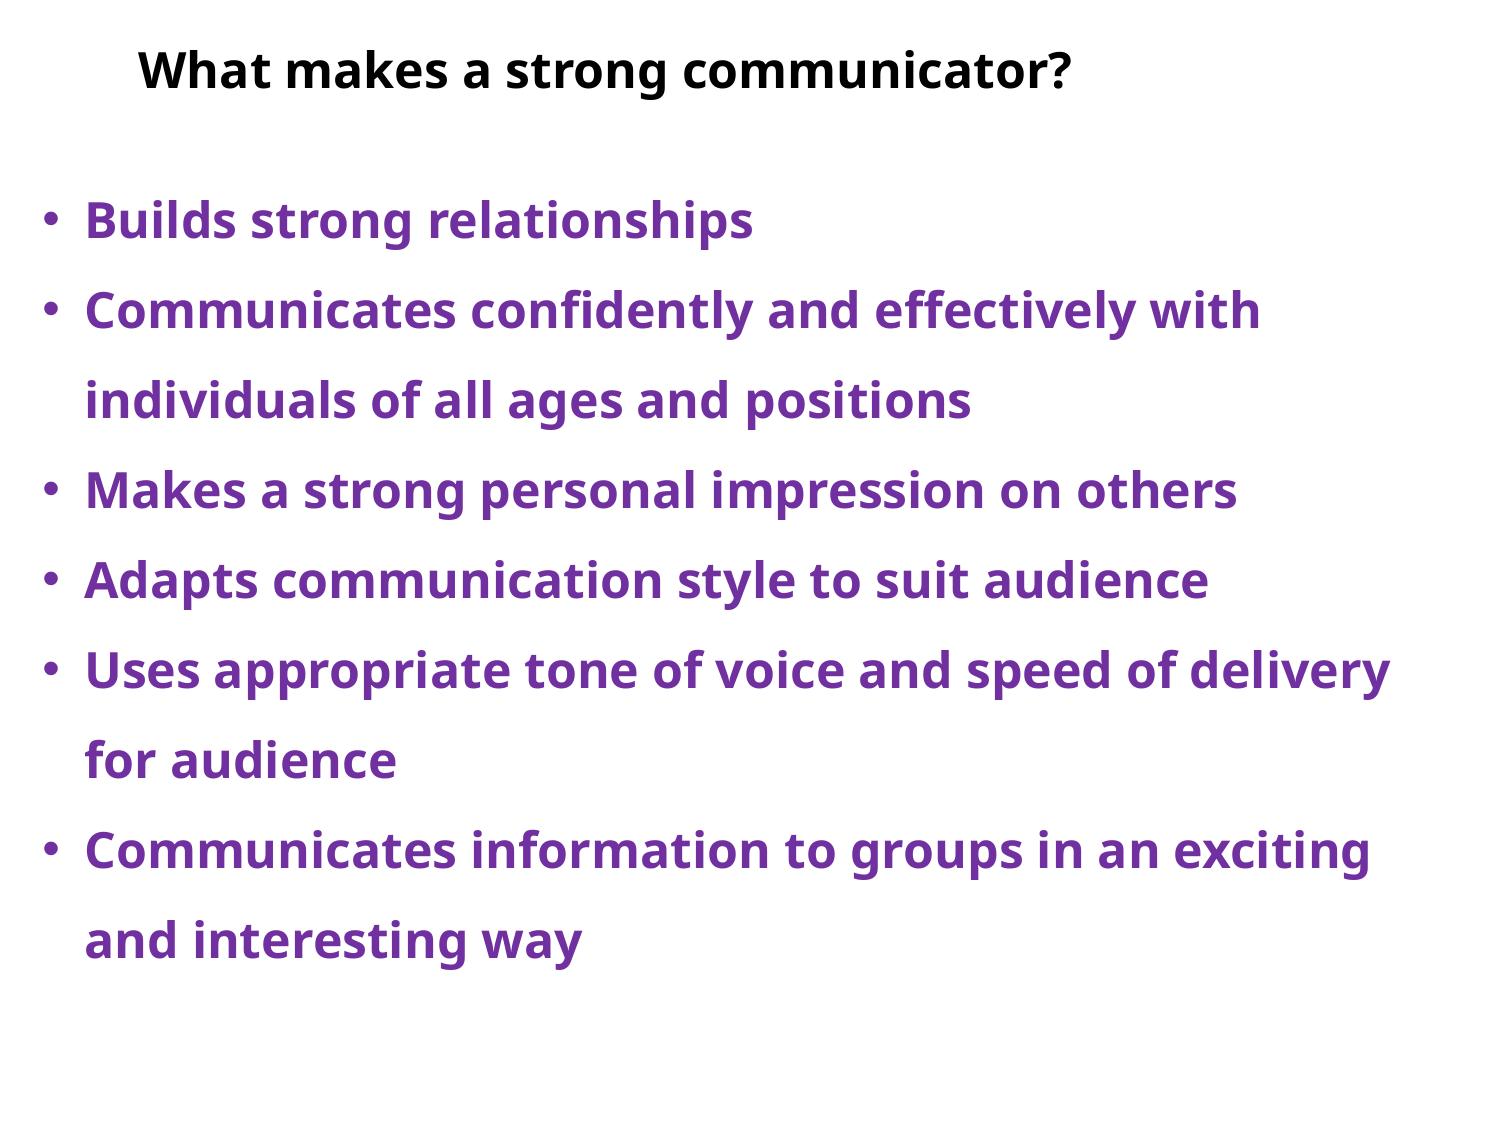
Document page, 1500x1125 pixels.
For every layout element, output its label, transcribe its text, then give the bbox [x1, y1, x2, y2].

text_box What makes a strong communicator? [123, 30, 1500, 106]
text_box Builds strong relationships Communicates confidently and effectively with individuals of all ages and positions Makes a strong personal impression on others Adapts communication style to suit audience Uses appropriate tone of voice and speed of delivery for audience Communicates information to groups in an exciting and interesting way [27, 150, 1473, 976]
